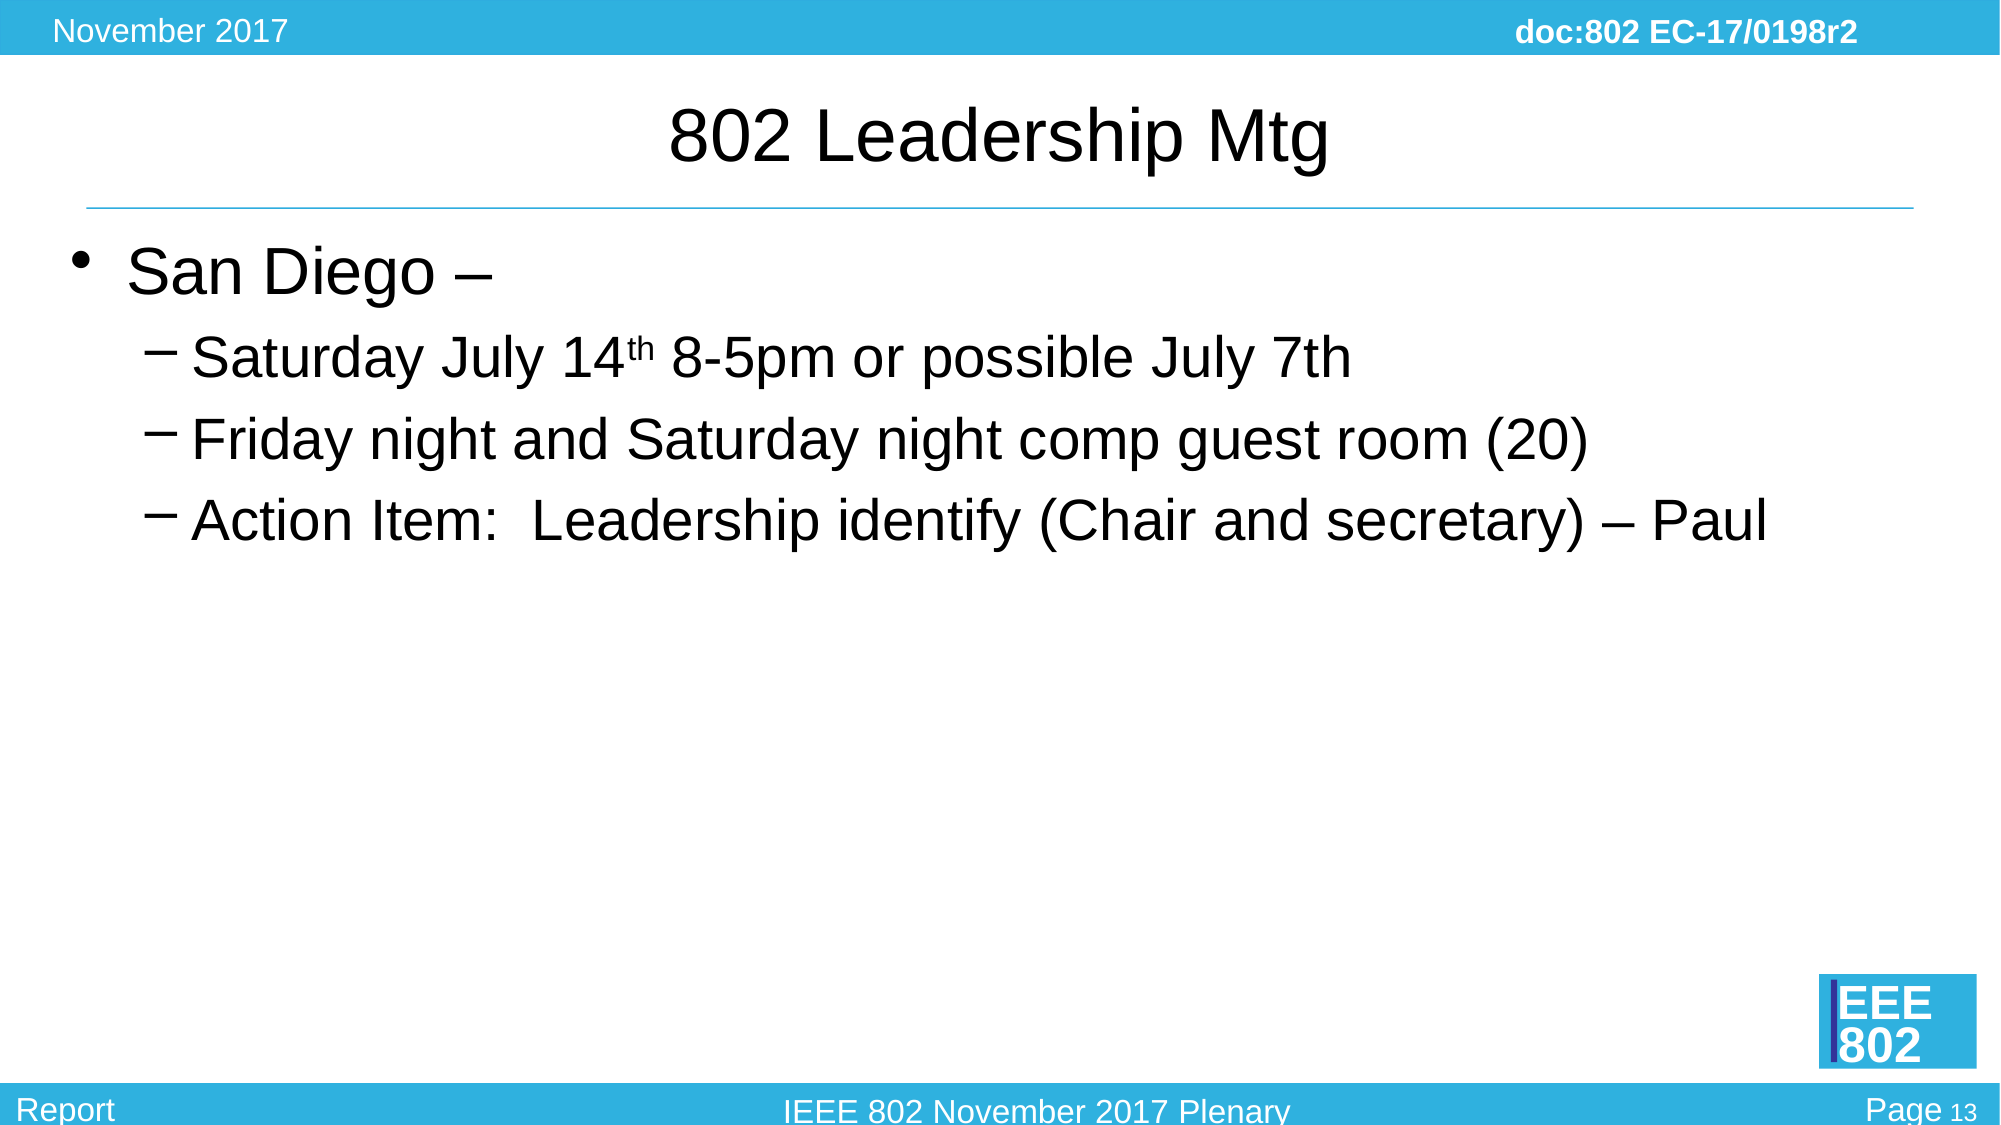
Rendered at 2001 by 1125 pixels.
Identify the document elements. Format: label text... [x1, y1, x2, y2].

title 802 Leadership Mtg [99, 66, 1900, 197]
list San Diego – Saturday July 14th 8-5pm or possible July 7th Friday night and Saturday night comp guest room (20) Action Item: Leadership identify (Chair and secretary) – Paul [54, 220, 1855, 963]
